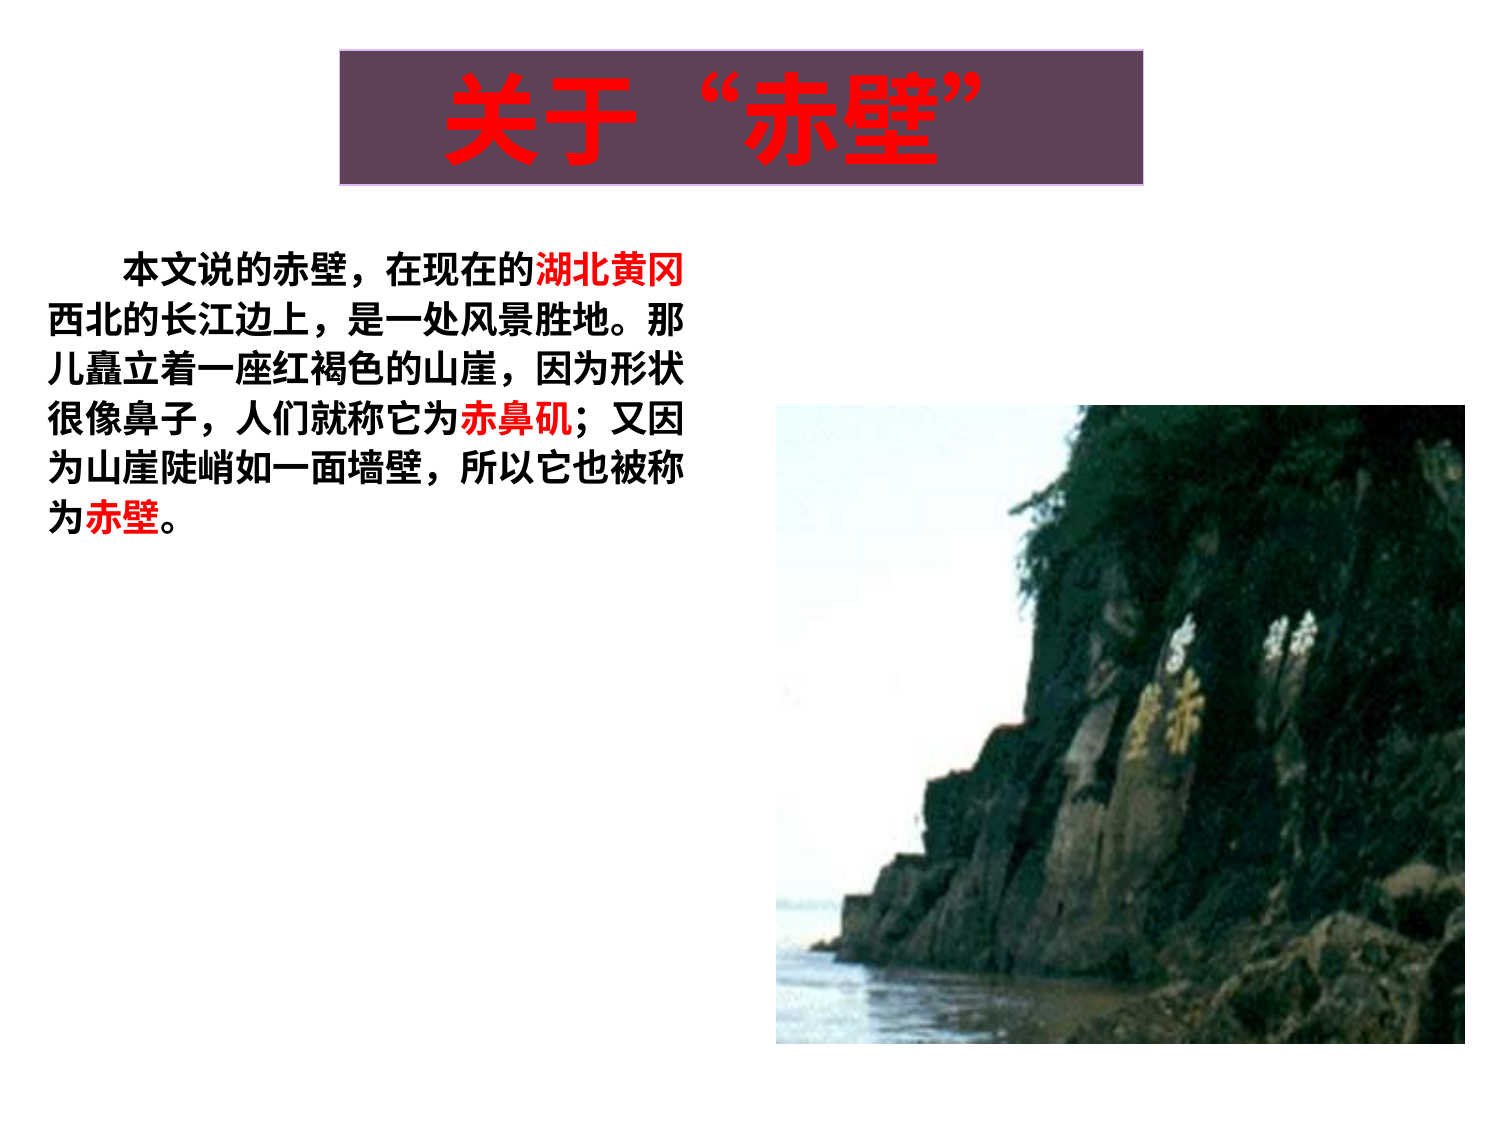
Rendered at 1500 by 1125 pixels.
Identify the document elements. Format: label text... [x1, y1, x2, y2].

text_box 本文说的赤壁，在现在的湖北黄冈西北的长江边上，是一处风景胜地。那儿矗立着一座红褐色的山崖，因为形状很像鼻子，人们就称它为赤鼻矶；又因为山崖陡峭如一面墙壁，所以它也被称为赤壁。 [33, 234, 735, 547]
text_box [776, 405, 1465, 1045]
text_box 关于“赤壁” [339, 50, 1144, 185]
